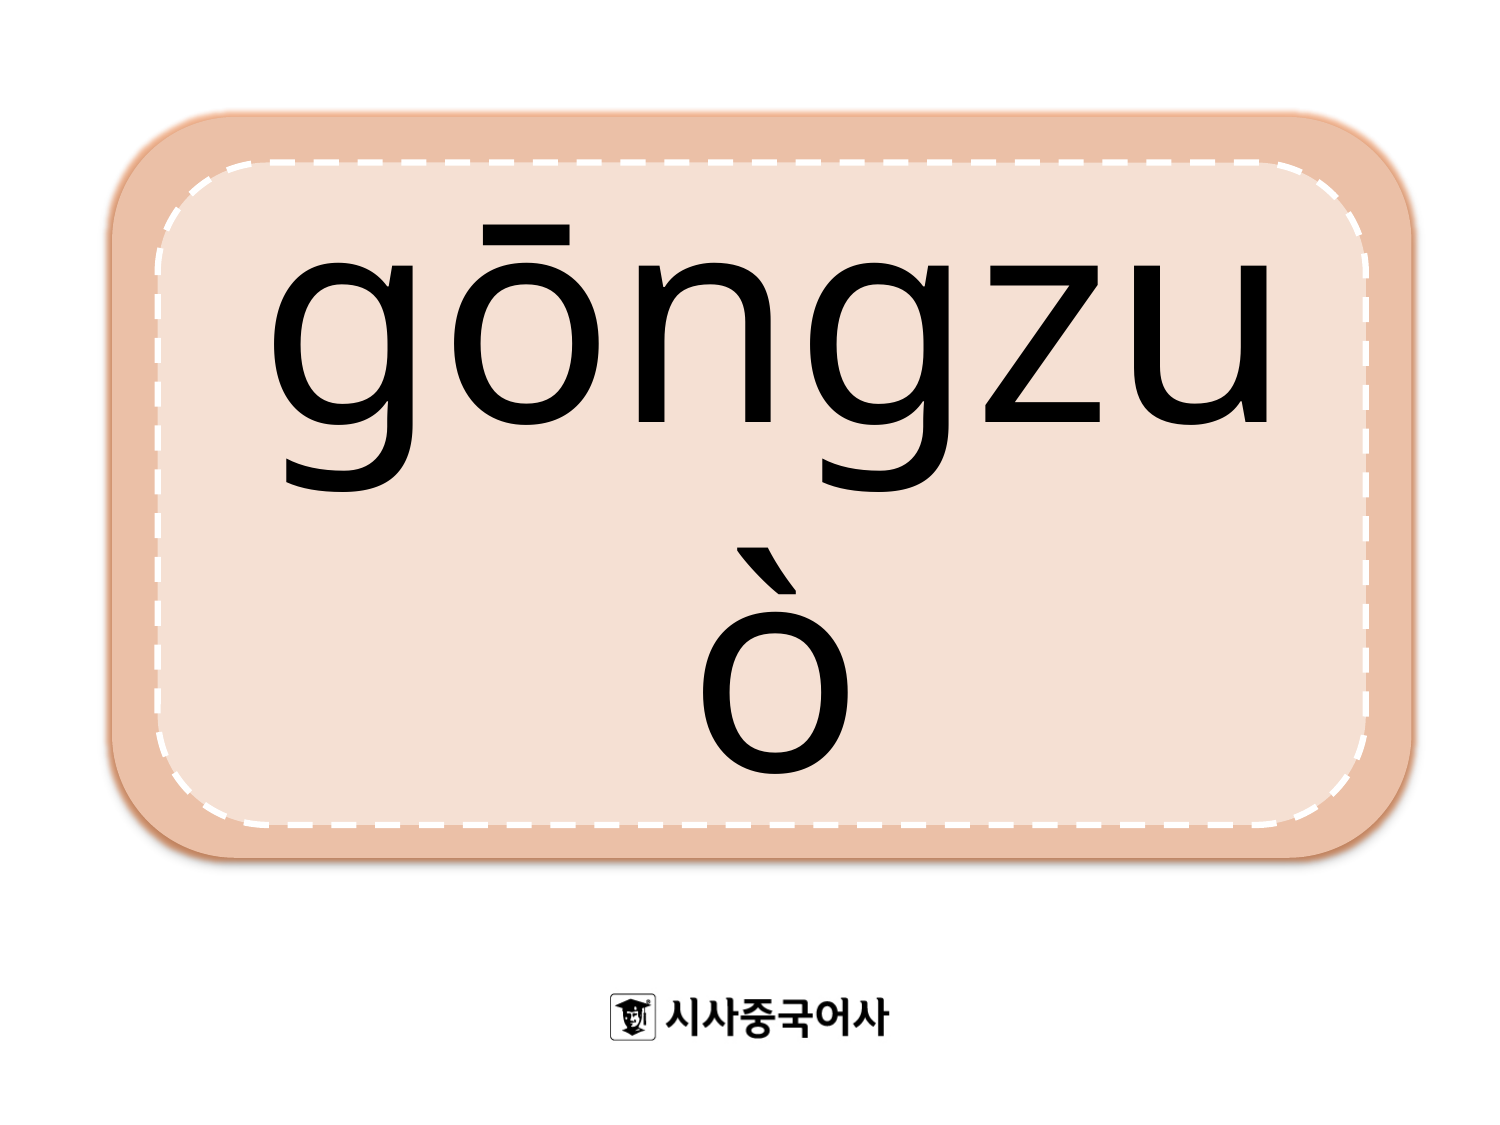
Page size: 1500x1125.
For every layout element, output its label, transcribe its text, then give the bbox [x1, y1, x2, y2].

picture [602, 987, 898, 1047]
text_box gōngzuò [171, 149, 1380, 812]
